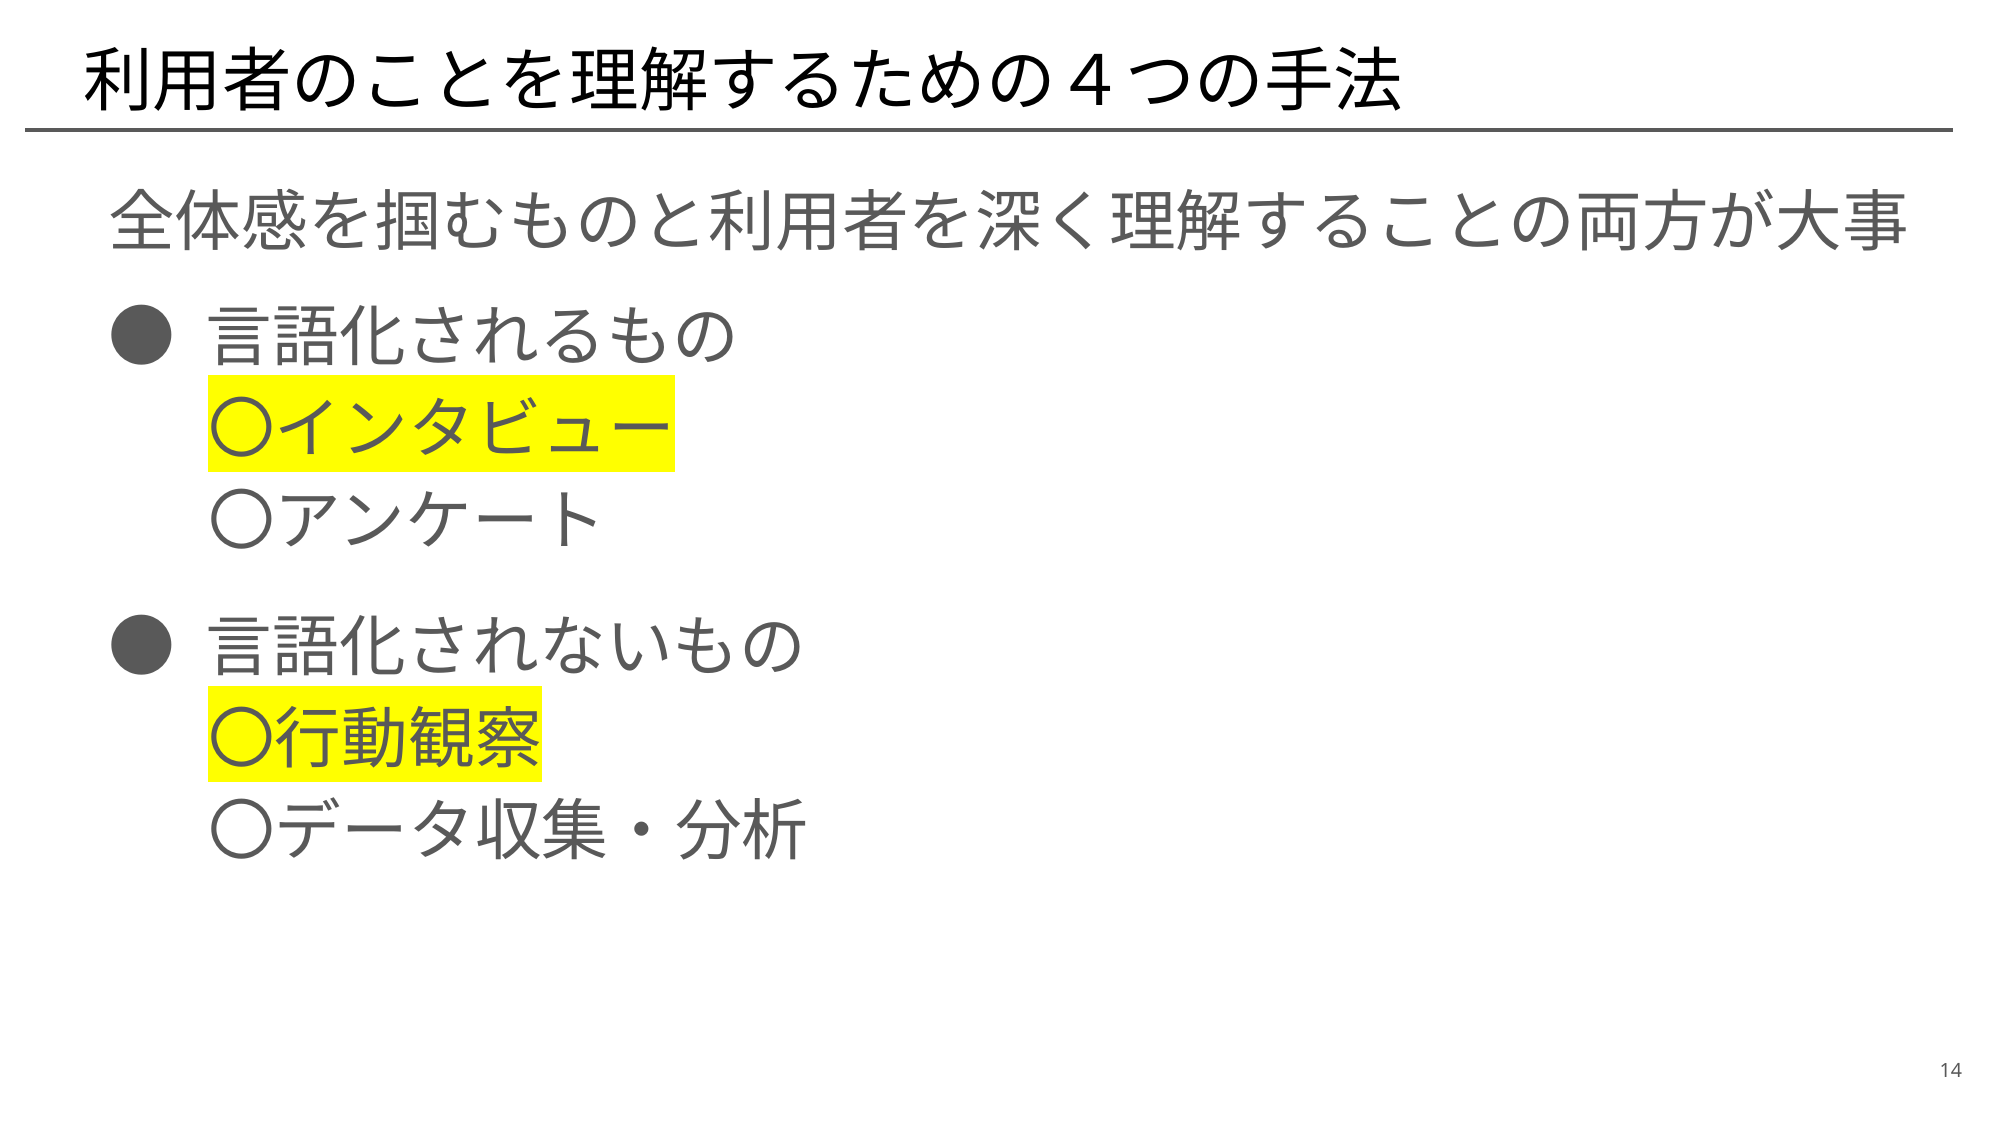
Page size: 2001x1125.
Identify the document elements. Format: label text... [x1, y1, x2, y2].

title 利用者のことを理解するための４つの手法 [68, 21, 1764, 136]
list 全体感を掴むものと利用者を深く理解することの両方が大事 ● 言語化されるもの 〇インタビュー 〇アンケート ● 言語化されないもの 〇行動観察 〇データ収集・分析 [68, 152, 1932, 900]
slide_number 14 [1857, 1027, 1977, 1114]
